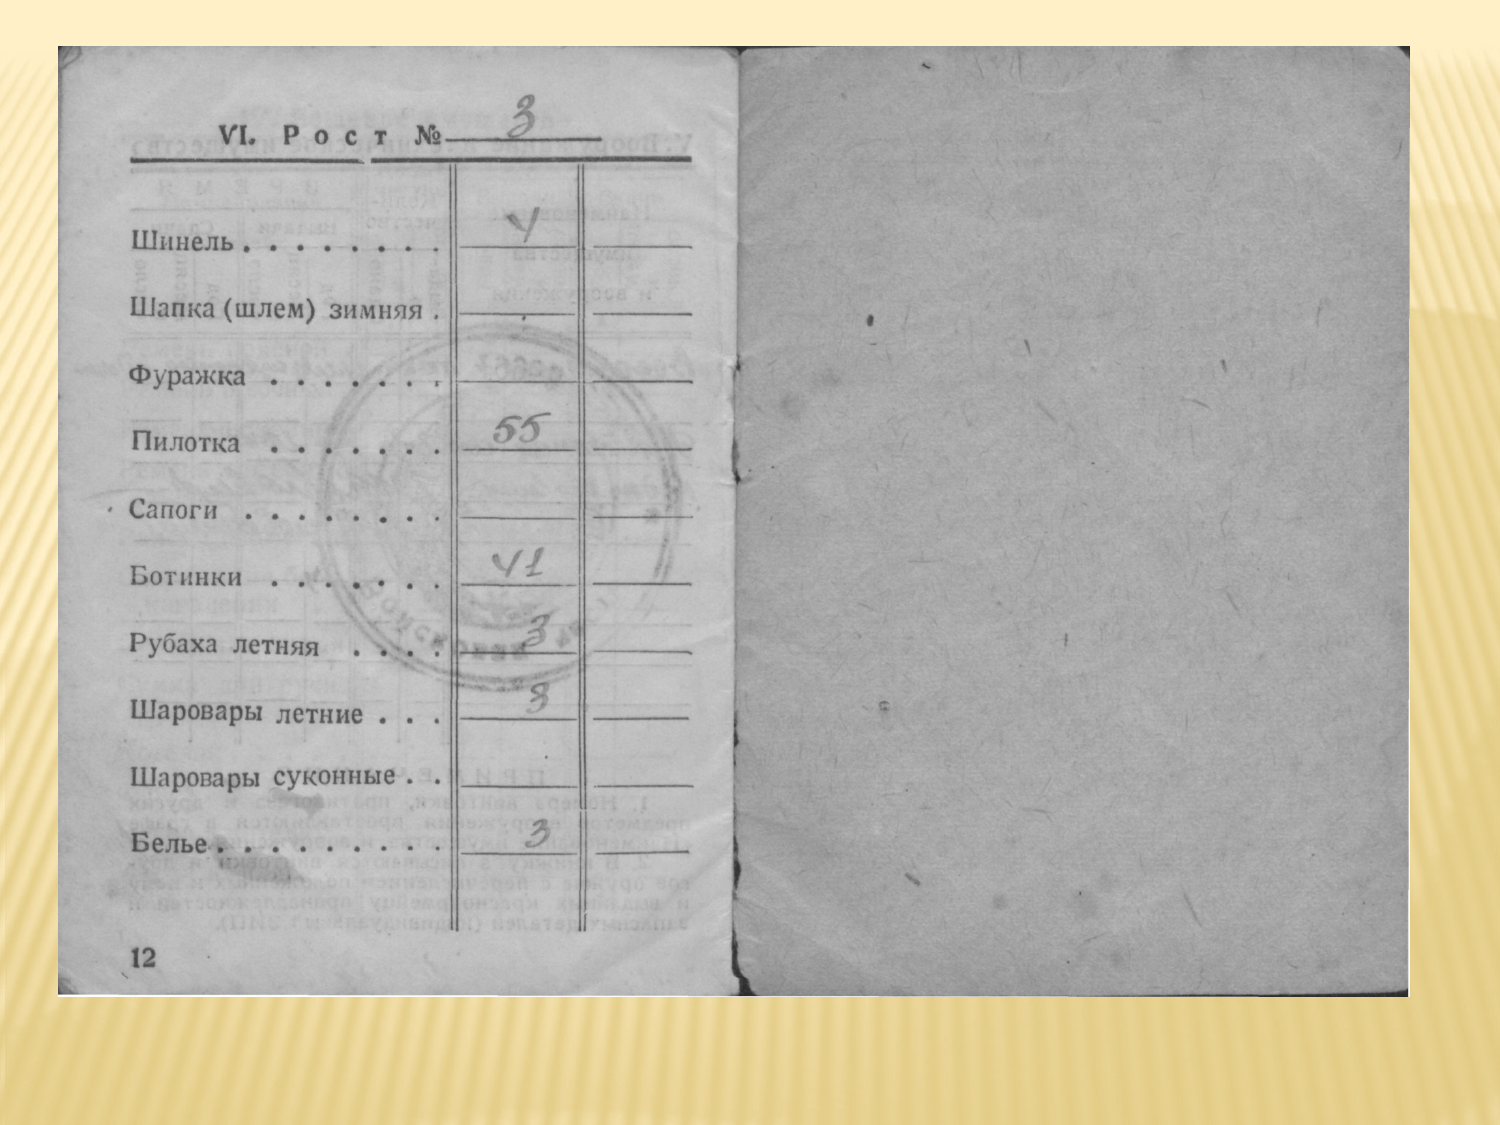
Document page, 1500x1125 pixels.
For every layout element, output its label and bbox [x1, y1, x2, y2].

picture [58, 46, 1411, 997]
